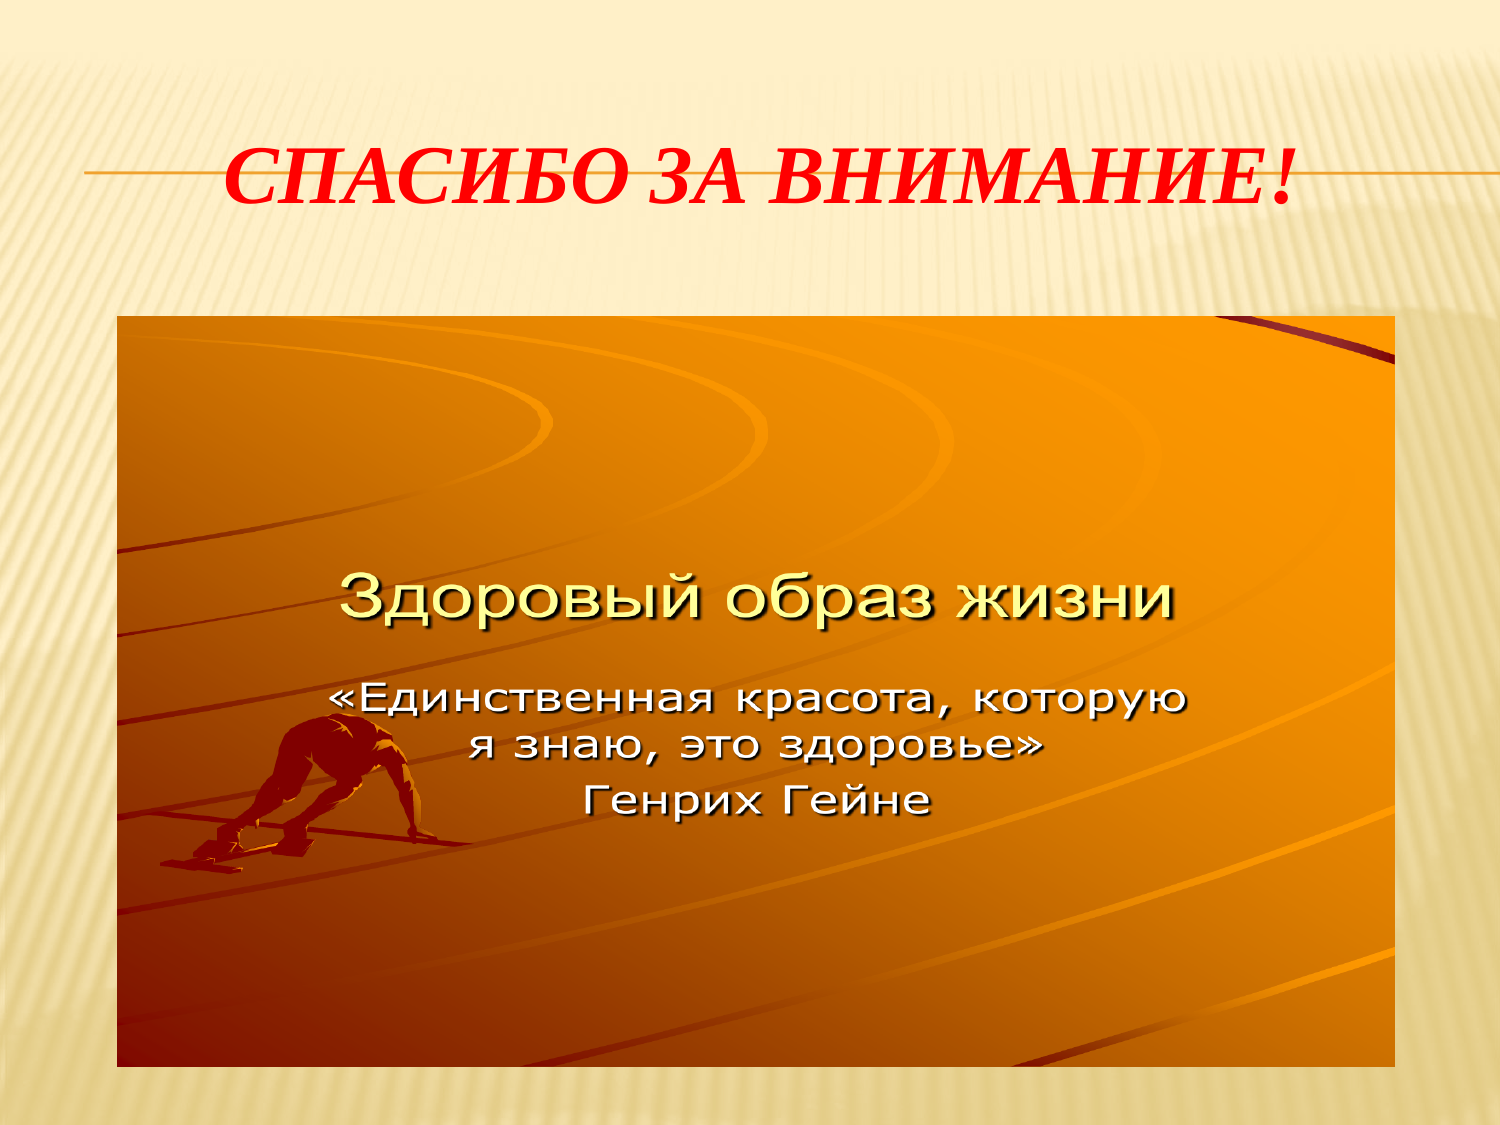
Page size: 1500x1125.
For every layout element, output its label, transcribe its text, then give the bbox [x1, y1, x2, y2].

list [116, 316, 1395, 1067]
title Спасибо за внимание! [50, 23, 1475, 317]
